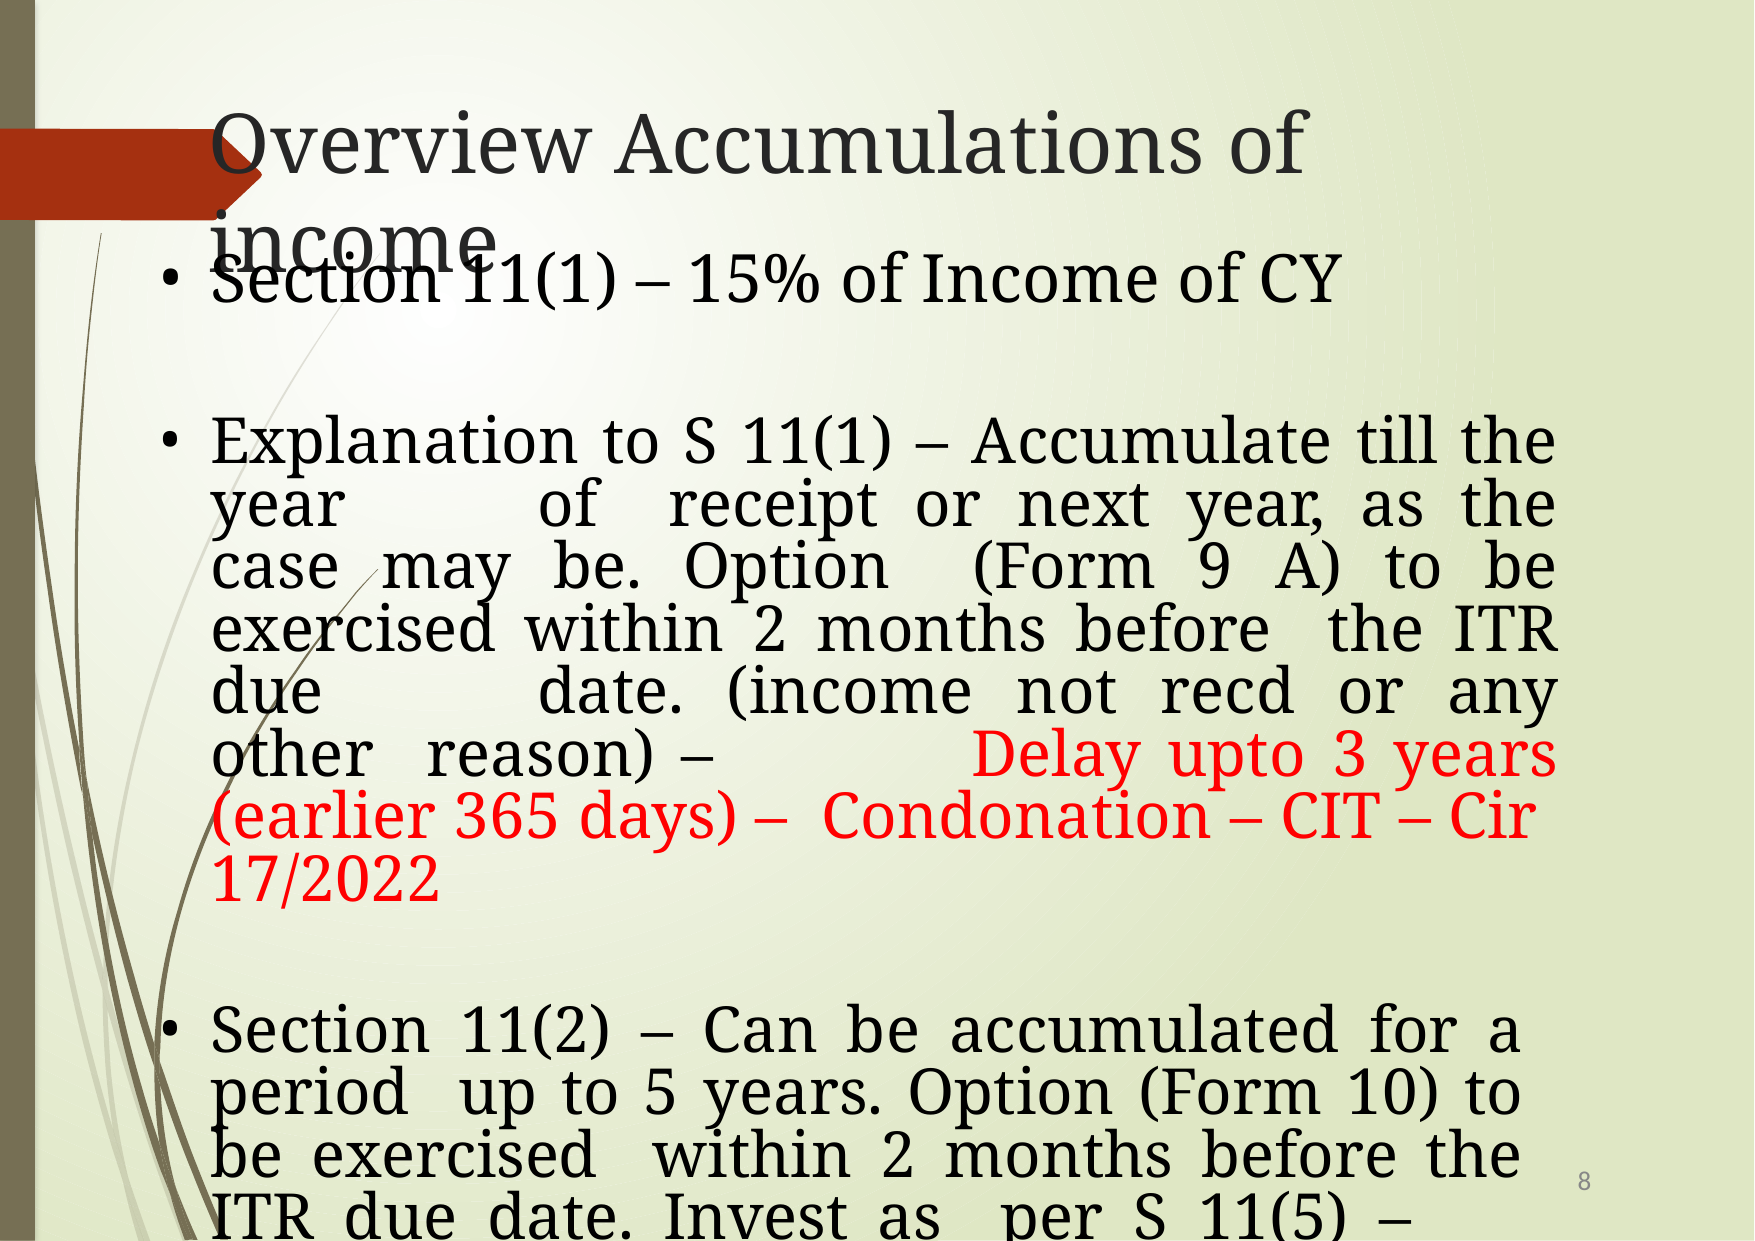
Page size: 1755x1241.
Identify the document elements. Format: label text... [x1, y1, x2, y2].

text_box Explanation to S 11(1) – Accumulate till the year of receipt or next year, as the case may be. Option (Form 9 A) to be exercised within 2 months before the ITR due date. (income not recd or any other reason) – Delay upto 3 years (earlier 365 days) – Condonation – CIT – Cir 17/2022 Section 11(2) – Can be accumulated for a period up to 5 years. Option (Form 10) to be exercised within 2 months before the ITR due date. Invest as per S 11(5) – Delay upto 3 years (earlier 365 days) – Condonation – CIT – Cir17/2022 [156, 397, 1559, 1241]
text_box Section 11(1) – 15% of Income of CY [156, 233, 1465, 317]
title Overview Accumulations of income [206, 88, 1540, 299]
text_box 8 [1575, 1160, 1594, 1196]
